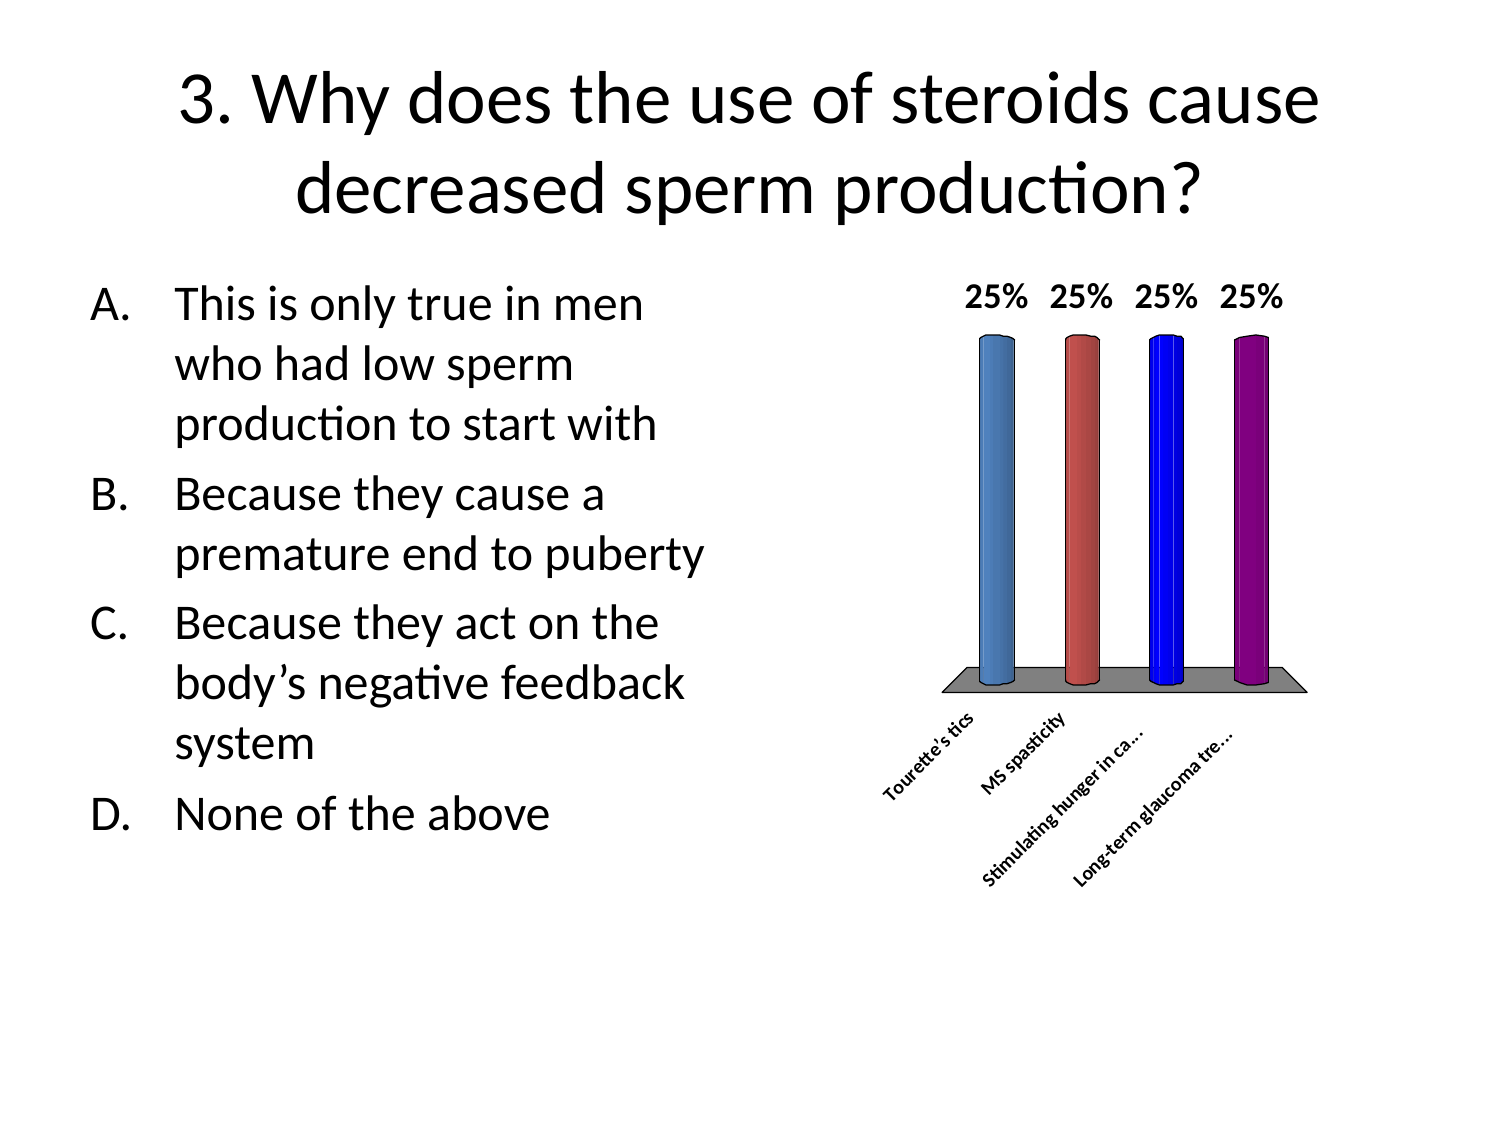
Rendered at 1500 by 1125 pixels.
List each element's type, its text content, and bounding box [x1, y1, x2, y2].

list This is only true in men who had low sperm production to start with Because they cause a premature end to puberty Because they act on the body’s negative feedback system None of the above [75, 262, 737, 1005]
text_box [739, 262, 1490, 1107]
title 3. Why does the use of steroids cause decreased sperm production? [75, 45, 1425, 233]
